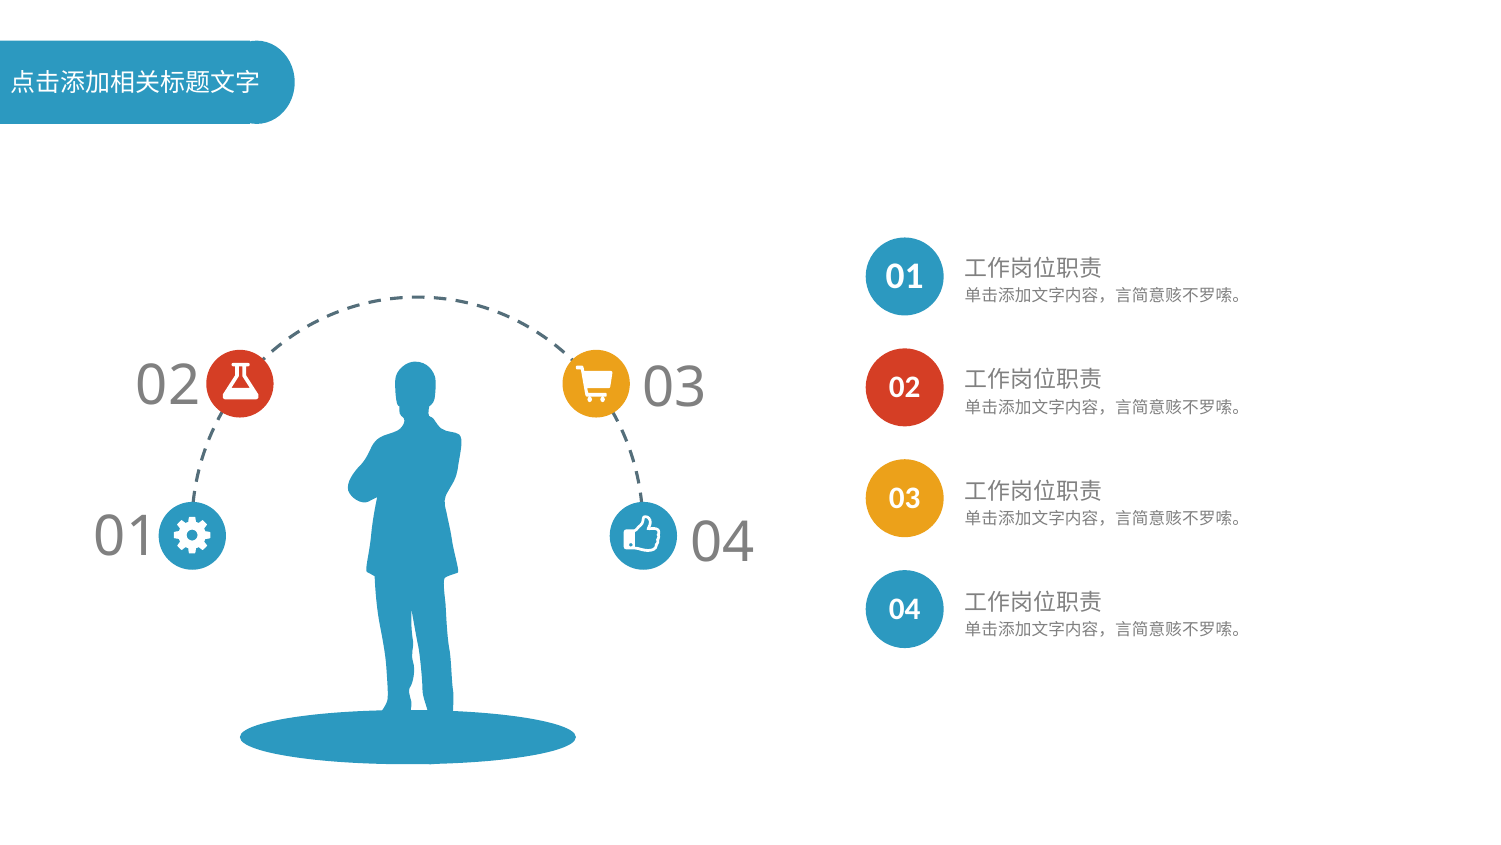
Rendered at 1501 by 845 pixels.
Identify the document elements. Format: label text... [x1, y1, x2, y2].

text_box [576, 427, 642, 527]
text_box [194, 425, 239, 527]
text_box 工作岗位职责 单击添加文字内容，言简意赅不罗嗦。 [953, 576, 1397, 645]
text_box 02 [865, 348, 944, 427]
text_box 03 [865, 459, 944, 538]
text_box 工作岗位职责 单击添加文字内容，言简意赅不罗嗦。 [953, 242, 1397, 311]
text_box 01 [865, 237, 944, 316]
text_box [274, 297, 562, 361]
text_box 工作岗位职责 单击添加文字内容，言简意赅不罗嗦。 [953, 353, 1397, 422]
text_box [124, 340, 274, 425]
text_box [609, 498, 766, 582]
text_box 04 [865, 570, 944, 649]
text_box 工作岗位职责 单击添加文字内容，言简意赅不罗嗦。 [953, 465, 1397, 534]
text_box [562, 342, 719, 427]
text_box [239, 361, 576, 765]
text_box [82, 491, 226, 575]
